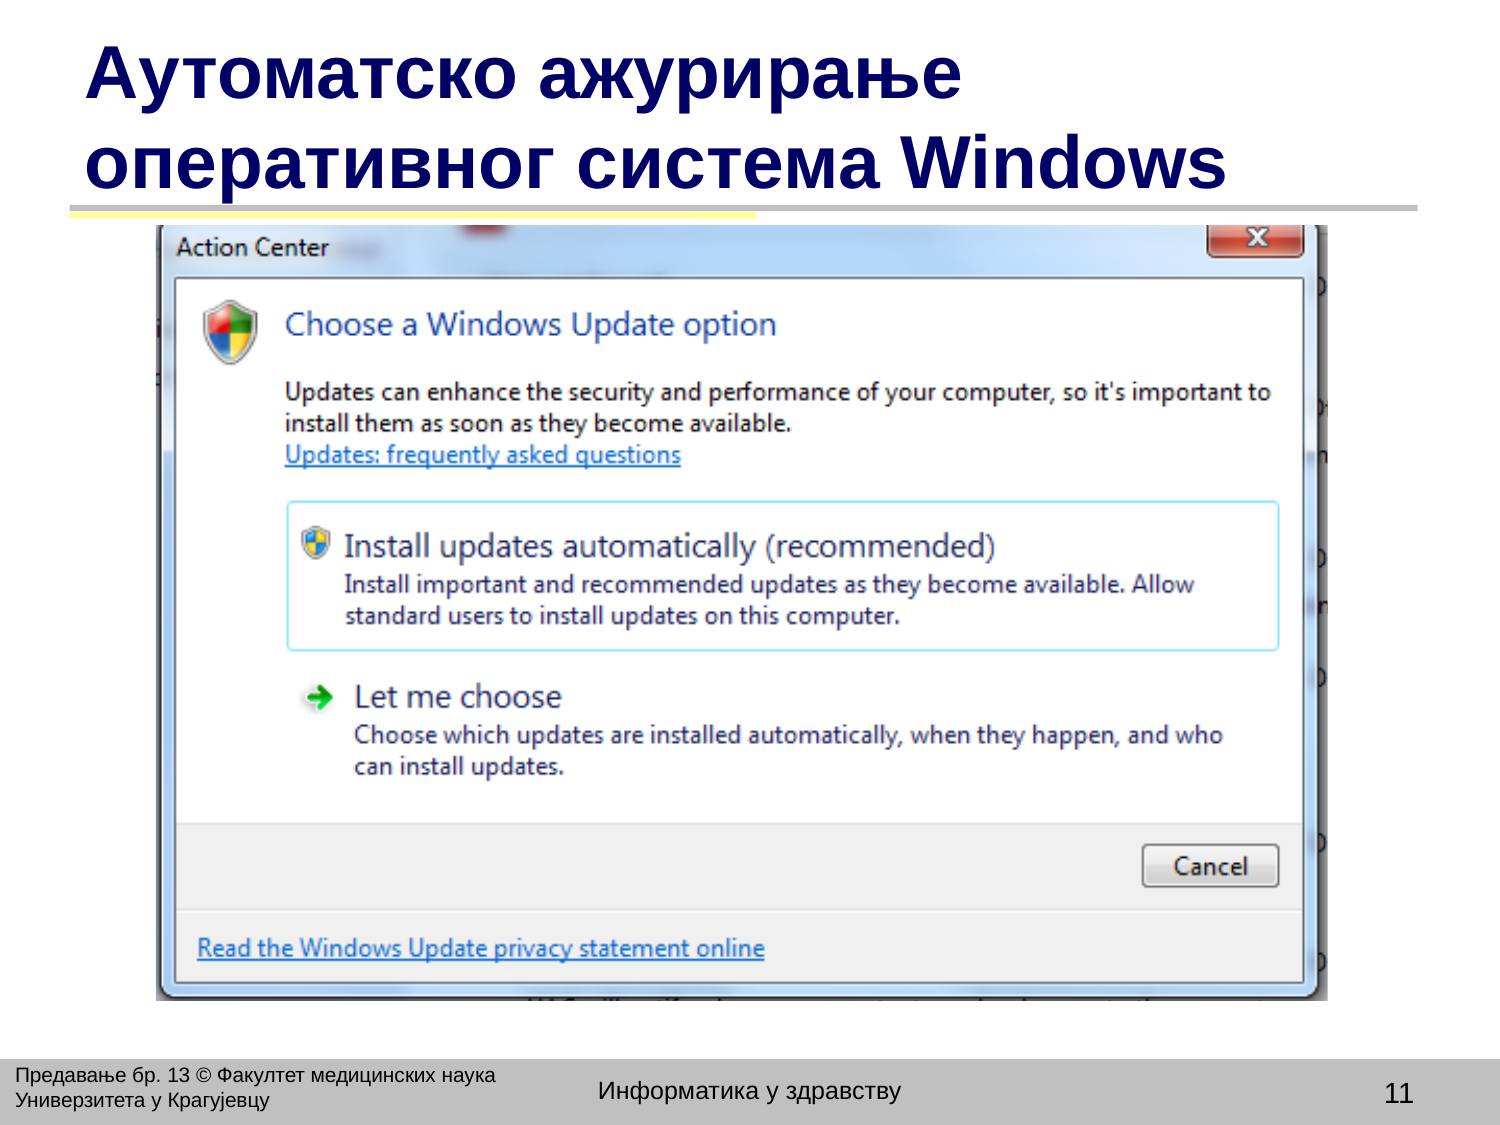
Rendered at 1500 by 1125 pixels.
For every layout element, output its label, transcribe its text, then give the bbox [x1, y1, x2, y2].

slide_number Предавање бр. 13 © Факултет медицинских наука Универзитета у Крагујевцу [0, 1053, 617, 1108]
title Аутоматско ажурирање оперативног система Windows [69, 19, 1426, 208]
footer Информатика у здравству [512, 1066, 988, 1125]
slide_number 11 [1079, 1066, 1430, 1125]
picture [155, 224, 1329, 1001]
